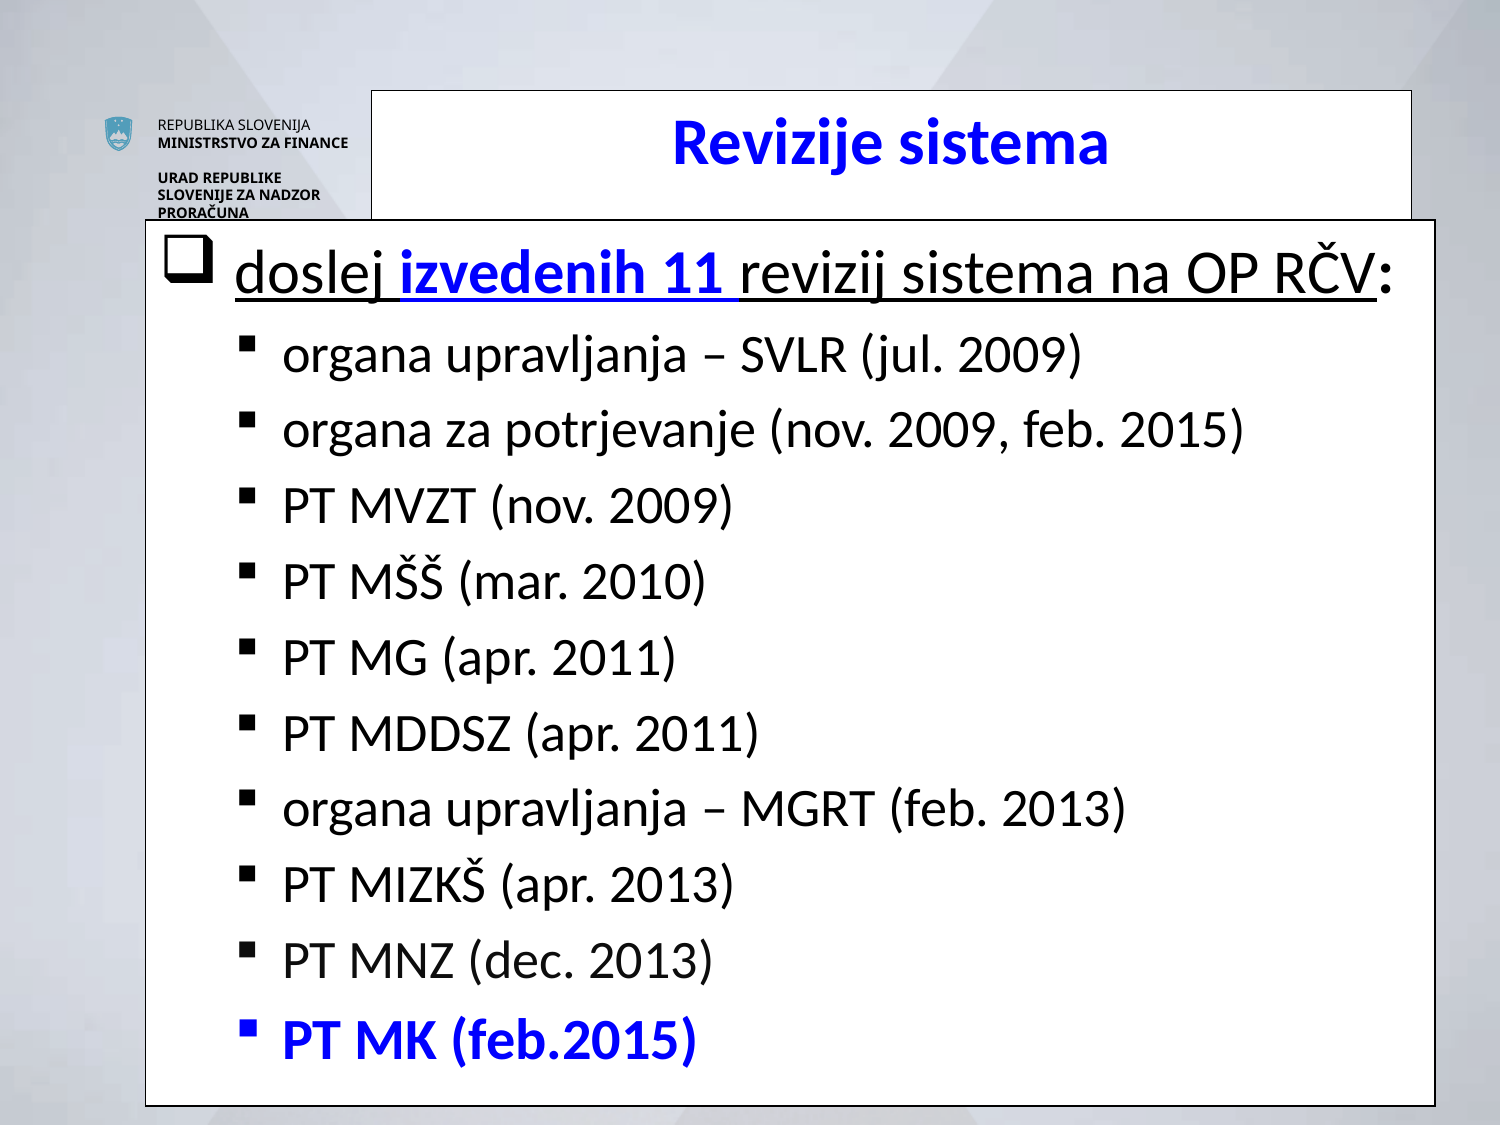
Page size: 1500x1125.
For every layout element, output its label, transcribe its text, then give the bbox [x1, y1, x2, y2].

text_box doslej izvedenih 11 revizij sistema na OP RČV: organa upravljanja – SVLR (jul. 2009) organa za potrjevanje (nov. 2009, feb. 2015) PT MVZT (nov. 2009) PT MŠŠ (mar. 2010) PT MG (apr. 2011) PT MDDSZ (apr. 2011) organa upravljanja – MGRT (feb. 2013) PT MIZKŠ (apr. 2013) PT MNZ (dec. 2013) PT MK (feb.2015) [145, 219, 1436, 1106]
title Revizije sistema [371, 90, 1412, 219]
picture [0, 0, 1500, 1125]
